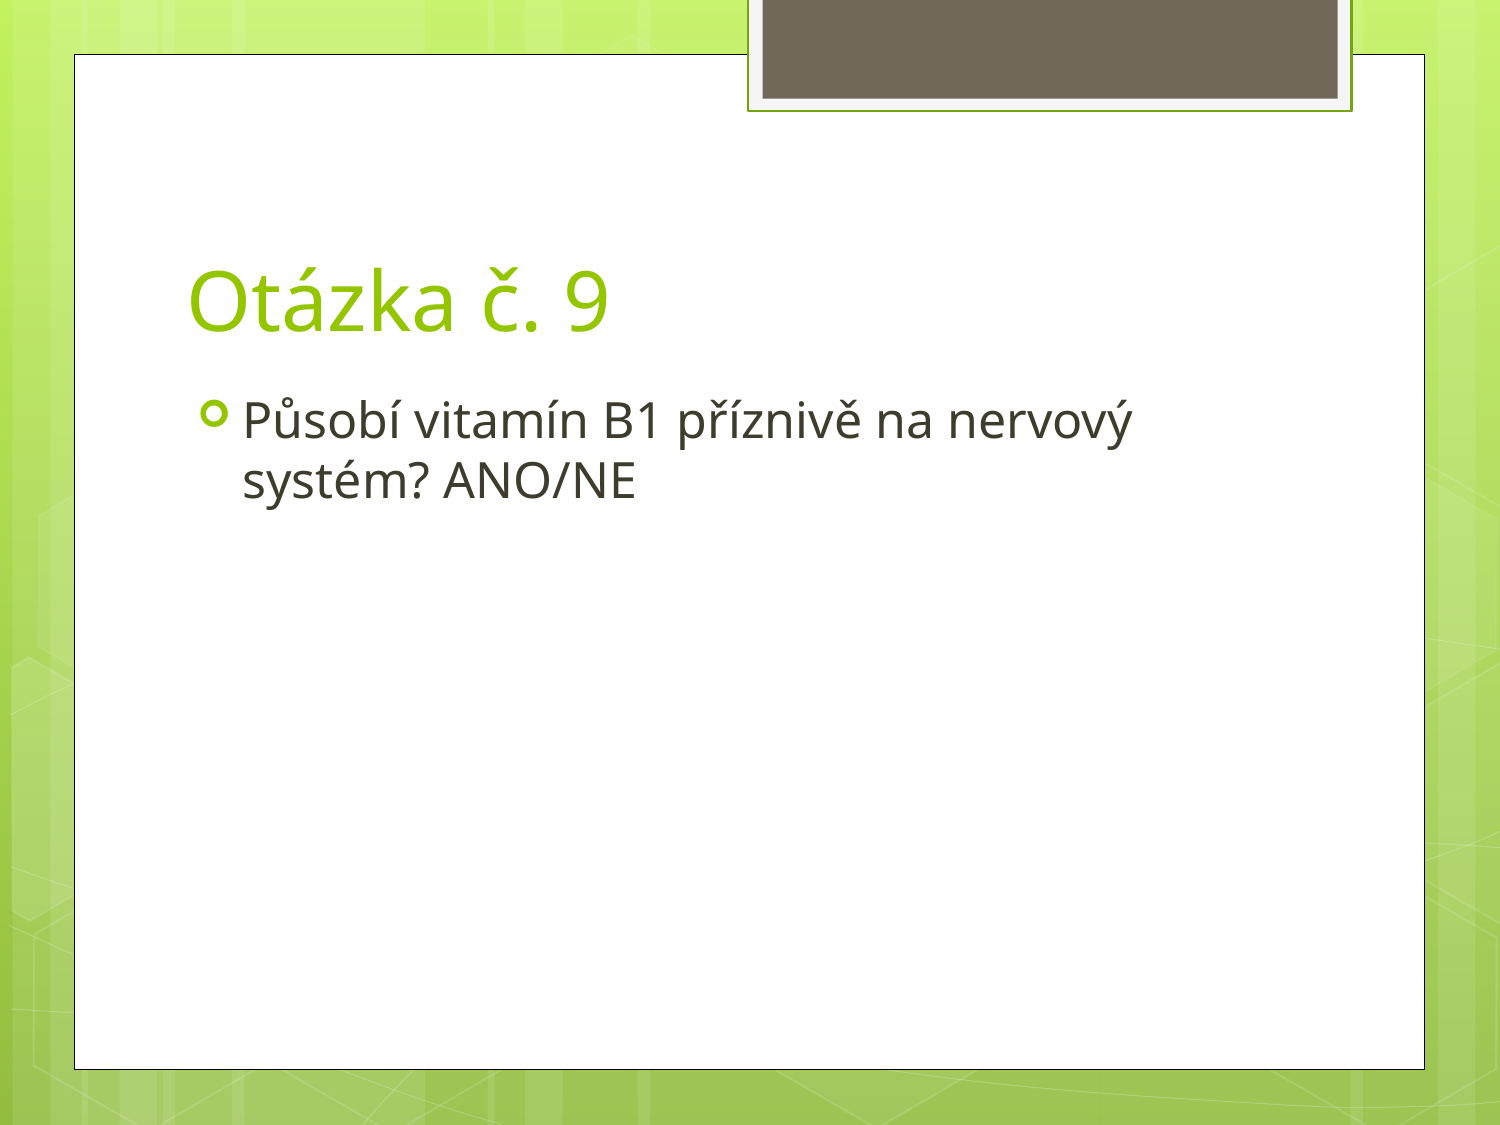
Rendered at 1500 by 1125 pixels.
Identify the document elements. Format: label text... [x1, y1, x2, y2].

list Působí vitamín B1 příznivě na nervový systém? ANO/NE [171, 381, 1283, 957]
title Otázka č. 9 [171, 168, 1324, 357]
